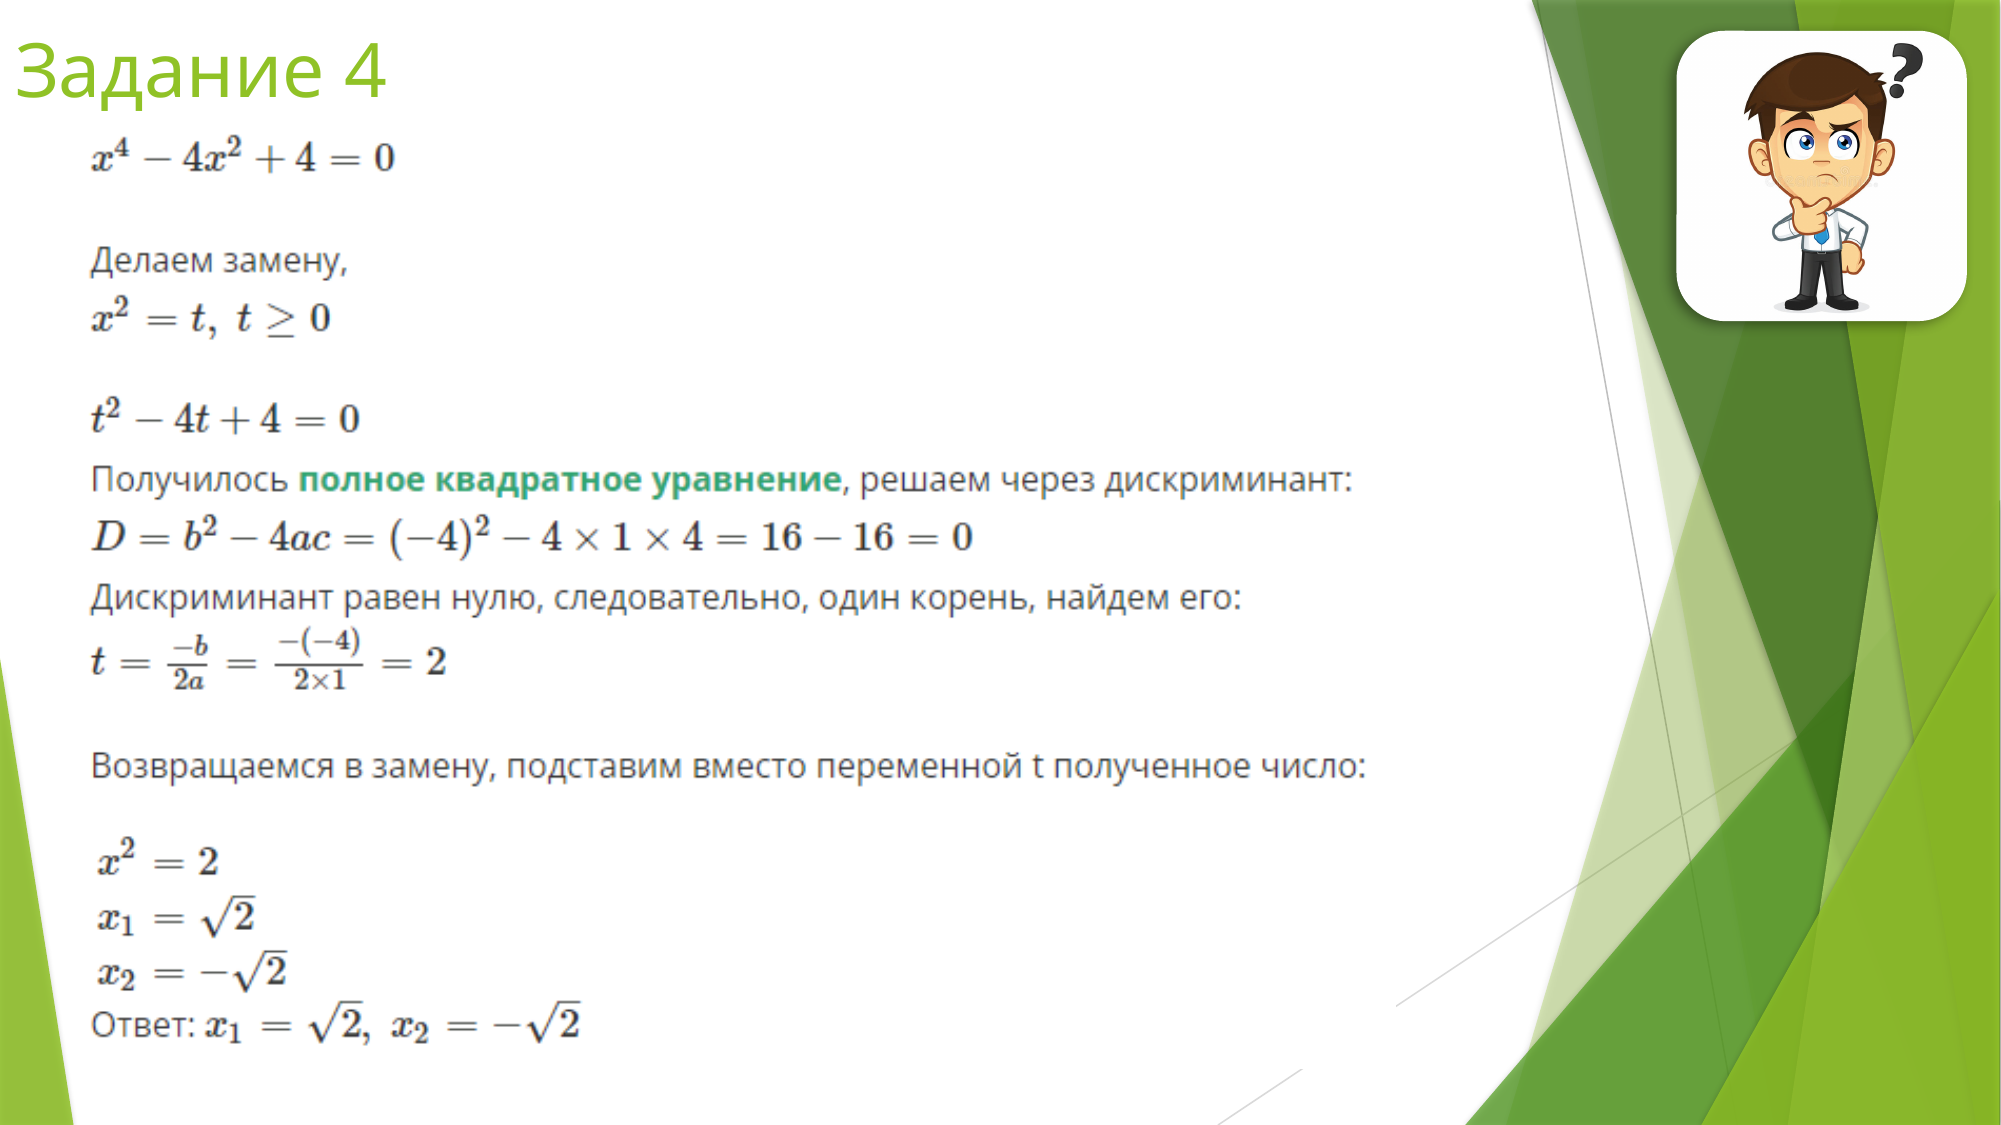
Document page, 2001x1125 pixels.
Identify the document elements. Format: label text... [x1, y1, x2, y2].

title Задание 4 [0, 15, 1411, 233]
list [72, 123, 1396, 1070]
picture [1675, 30, 1968, 322]
